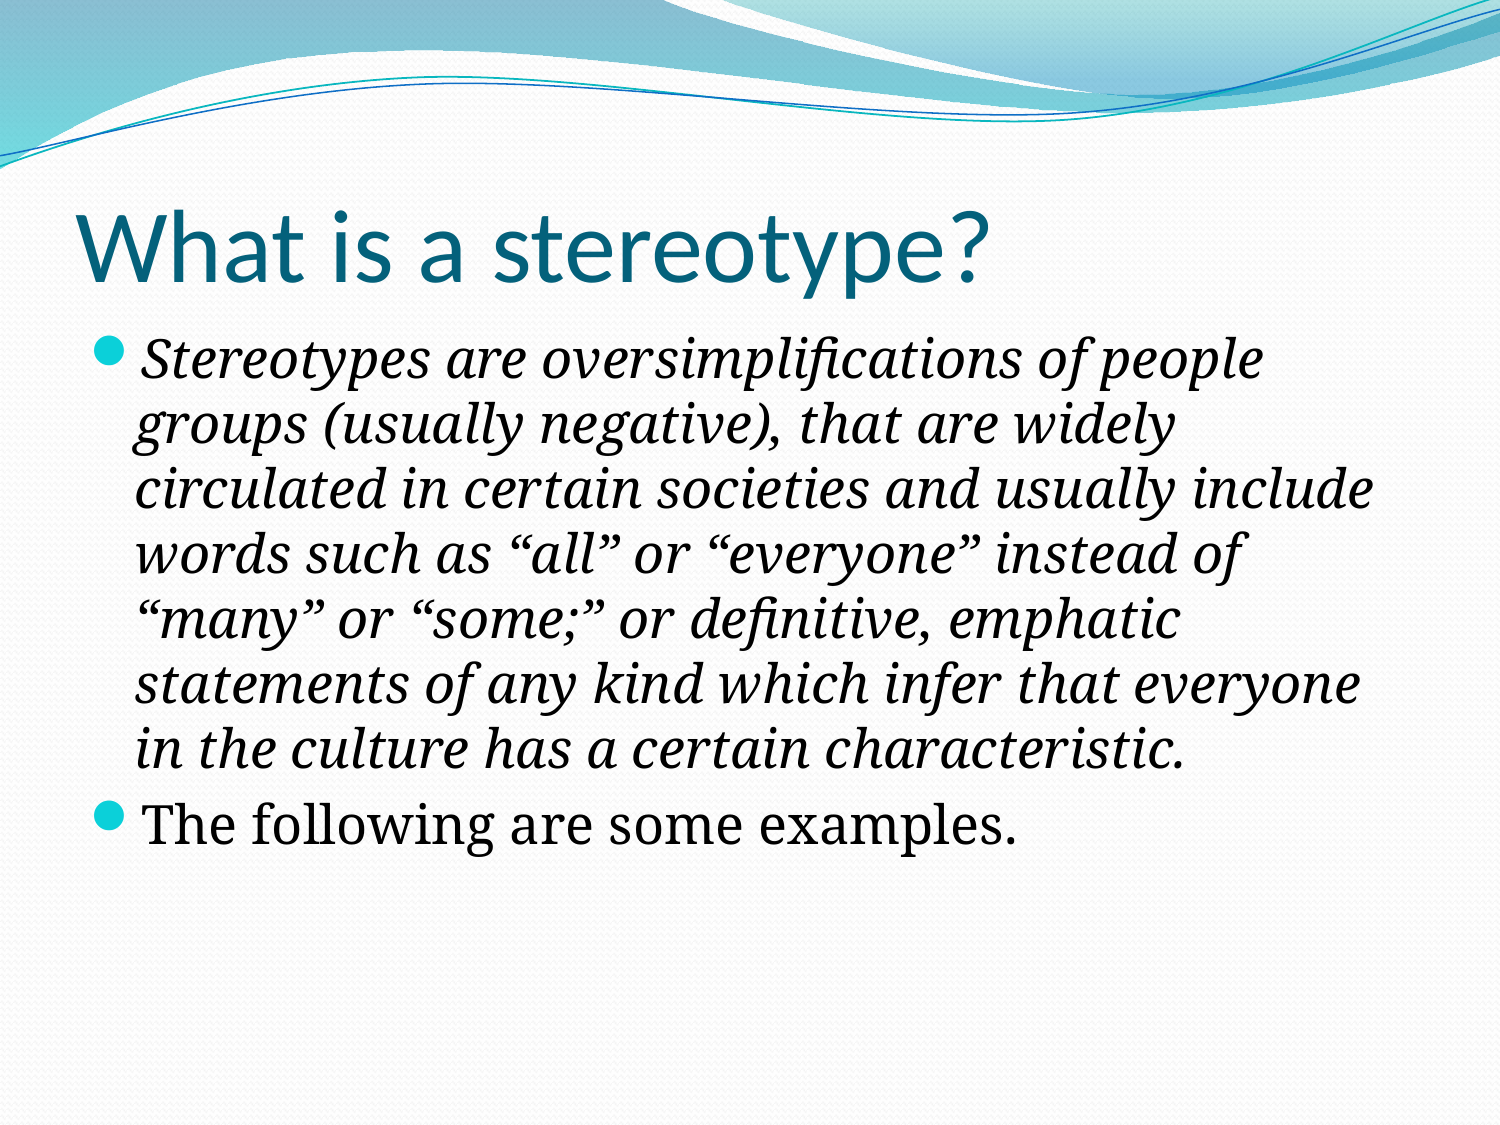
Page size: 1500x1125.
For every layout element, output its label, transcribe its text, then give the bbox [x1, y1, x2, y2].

list Stereotypes are oversimplifications of people groups (usually negative), that are widely circulated in certain societies and usually include words such as “all” or “everyone” instead of “many” or “some;” or definitive, emphatic statements of any kind which infer that everyone in the culture has a certain characteristic. The following are some examples. [75, 317, 1425, 1038]
title What is a stereotype? [75, 115, 1425, 303]
